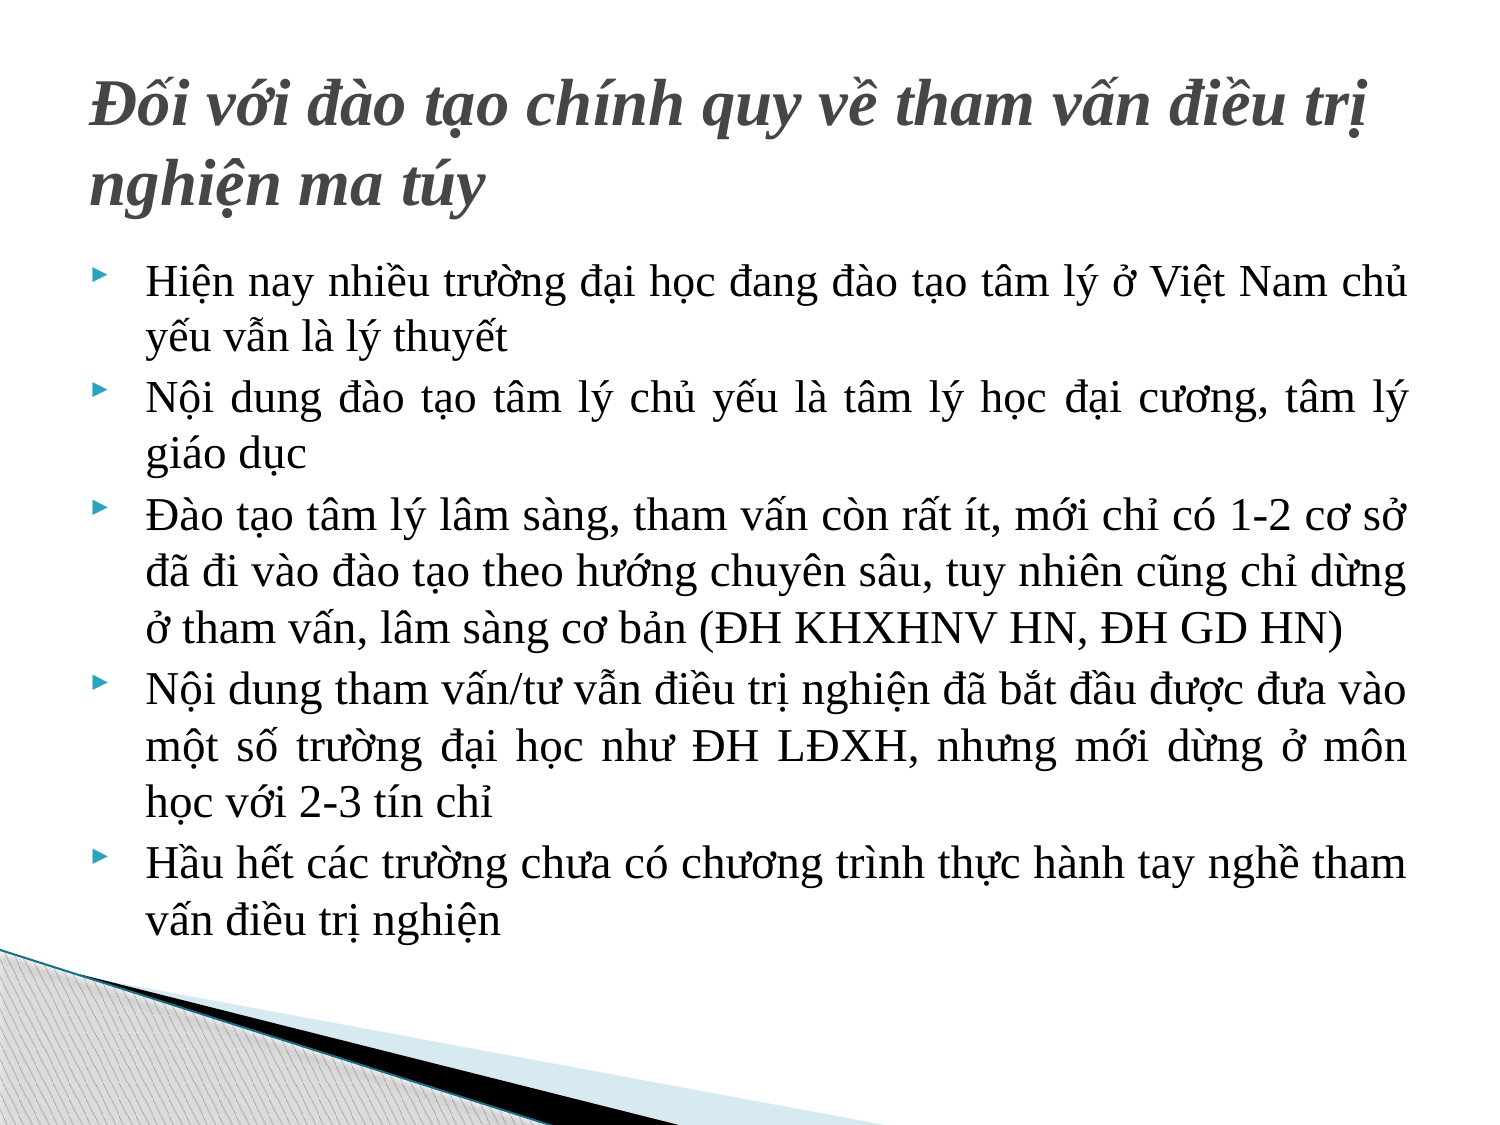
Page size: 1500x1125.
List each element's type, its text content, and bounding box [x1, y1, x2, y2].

title Đối với đào tạo chính quy về tham vấn điều trị nghiện ma túy [75, 45, 1425, 233]
list Hiện nay nhiều trường đại học đang đào tạo tâm lý ở Việt Nam chủ yếu vẫn là lý thuyết Nội dung đào tạo tâm lý chủ yếu là tâm lý học đại cương, tâm lý giáo dục Đào tạo tâm lý lâm sàng, tham vấn còn rất ít, mới chỉ có 1-2 cơ sở đã đi vào đào tạo theo hướng chuyên sâu, tuy nhiên cũng chỉ dừng ở tham vấn, lâm sàng cơ bản (ĐH KHXHNV HN, ĐH GD HN) Nội dung tham vấn/tư vẫn điều trị nghiện đã bắt đầu được đưa vào một số trường đại học như ĐH LĐXH, nhưng mới dừng ở môn học với 2-3 tín chỉ Hầu hết các trường chưa có chương trình thực hành tay nghề tham vấn điều trị nghiện [75, 243, 1425, 986]
